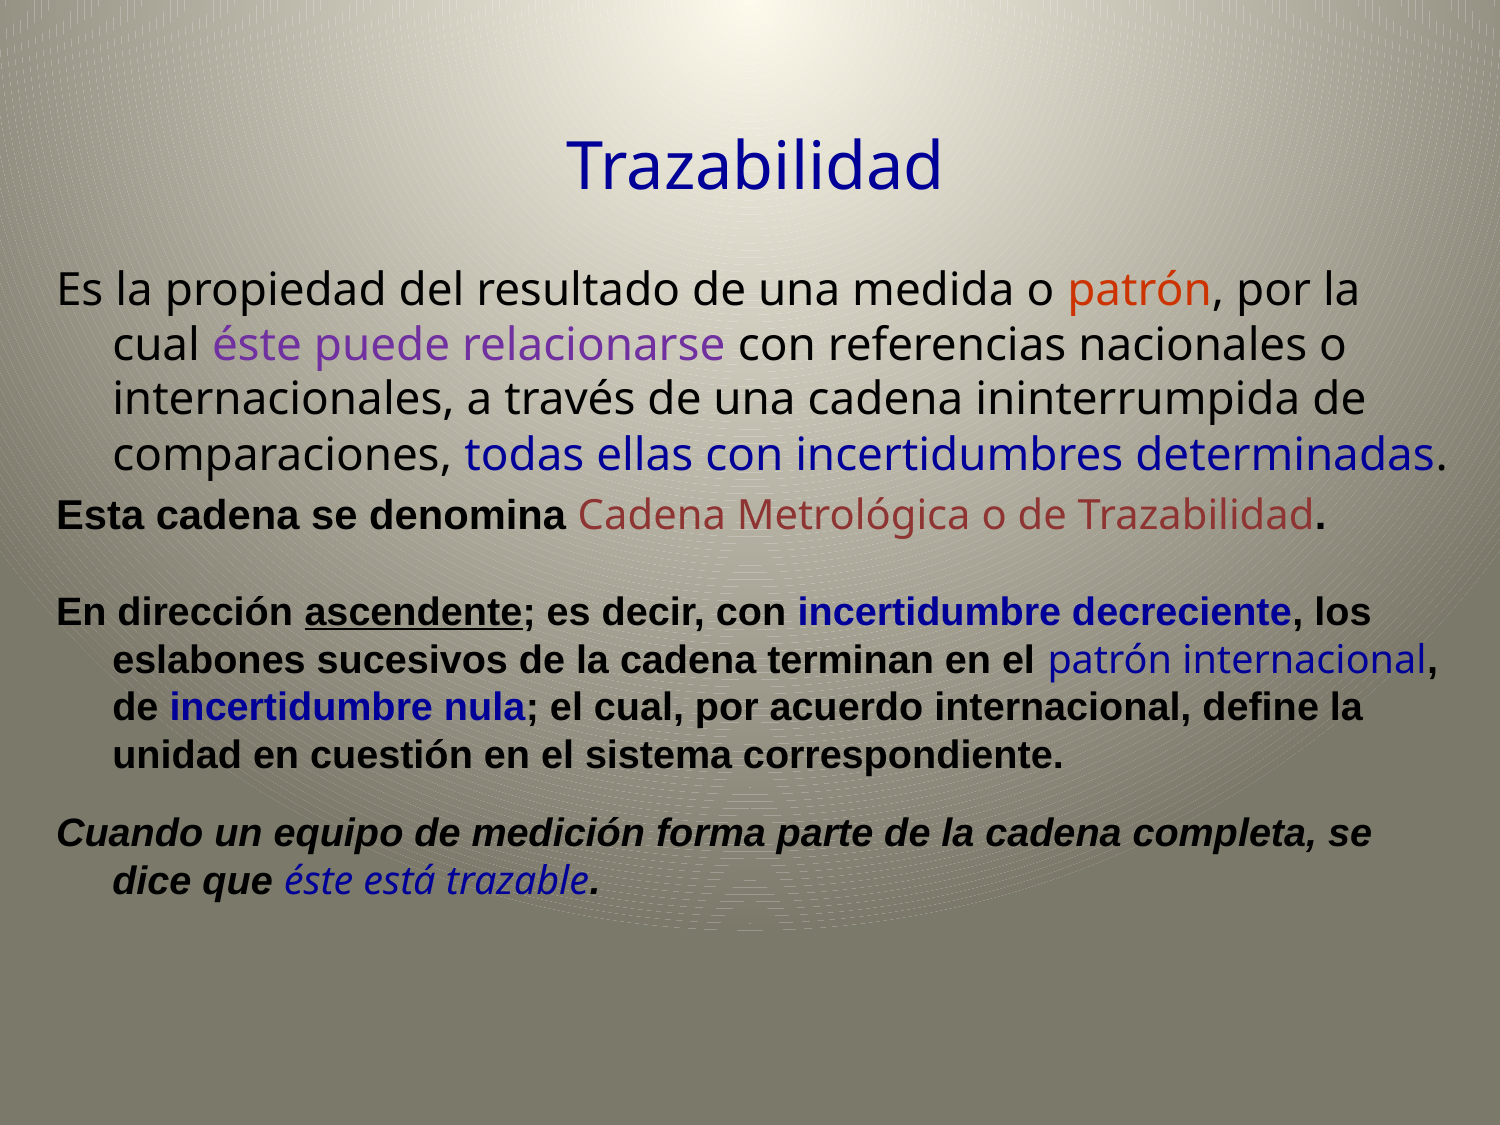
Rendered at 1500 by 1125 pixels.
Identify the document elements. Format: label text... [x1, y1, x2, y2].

text_box Trazabilidad Es la propiedad del resultado de una medida o patrón, por la cual éste puede relacionarse con referencias nacionales o internacionales, a través de una cadena ininterrumpida de comparaciones, todas ellas con incertidumbres determinadas. Esta cadena se denomina Cadena Metrológica o de Trazabilidad. En dirección ascendente; es decir, con incertidumbre decreciente, los eslabones sucesivos de la cadena terminan en el patrón internacional, de incertidumbre nula; el cual, por acuerdo internacional, define la unidad en cuestión en el sistema correspondiente. Cuando un equipo de medición forma parte de la cadena completa, se dice que éste está trazable. [41, 42, 1471, 1071]
